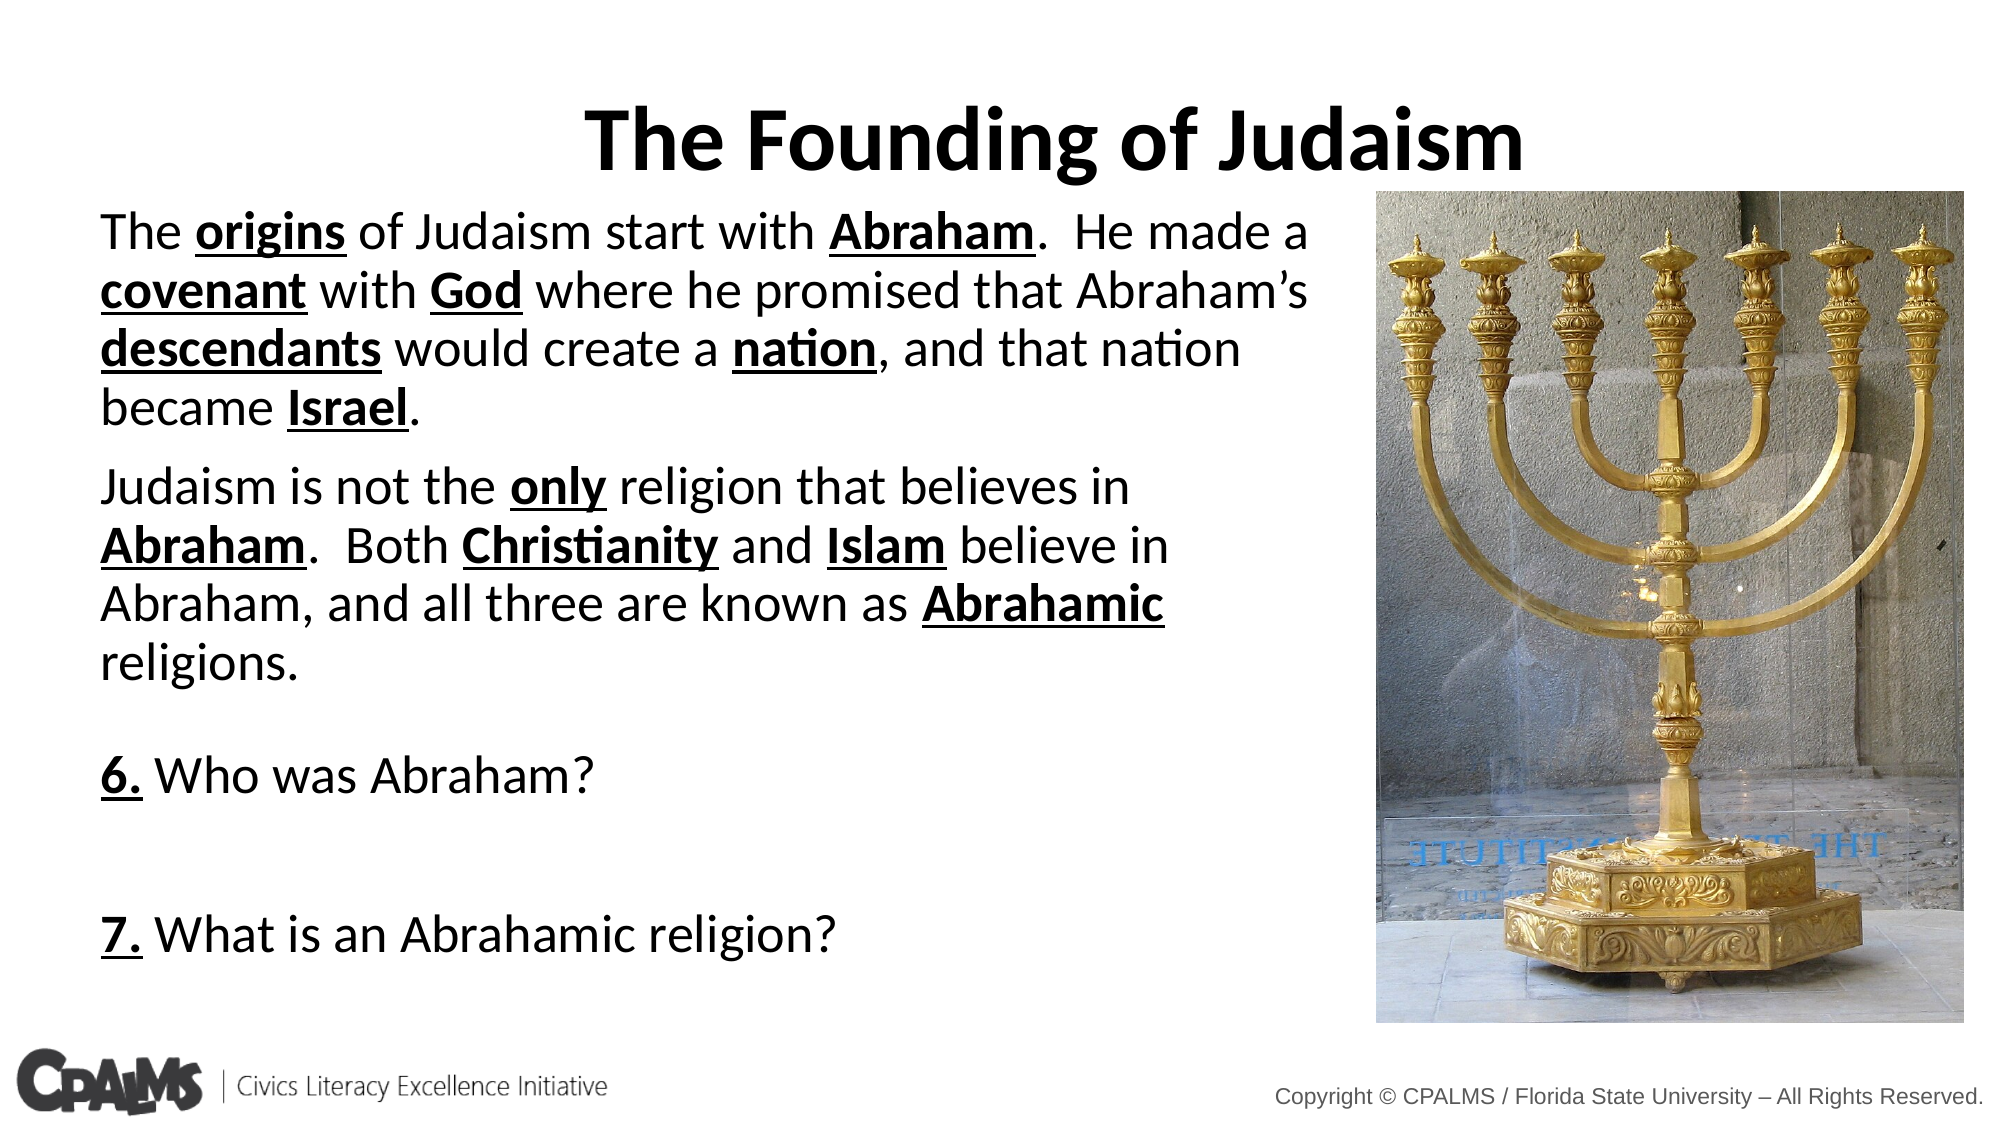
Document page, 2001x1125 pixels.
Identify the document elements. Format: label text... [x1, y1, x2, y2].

text_box Copyright © CPALMS / Florida State University – All Rights Reserved. [1055, 1065, 2000, 1125]
picture [0, 1039, 705, 1125]
picture [1375, 191, 1965, 1023]
list The origins of Judaism start with Abraham. He made a covenant with God where he promised that Abraham’s descendants would create a nation, and that nation became Israel. Judaism is not the only religion that believes in Abraham. Both Christianity and Islam believe in Abraham, and all three are known as Abrahamic religions. [67, 195, 1370, 739]
title The Founding of Judaism [542, 31, 1570, 195]
list 6. Who was Abraham? 7. What is an Abrahamic religion? [67, 739, 1372, 1027]
